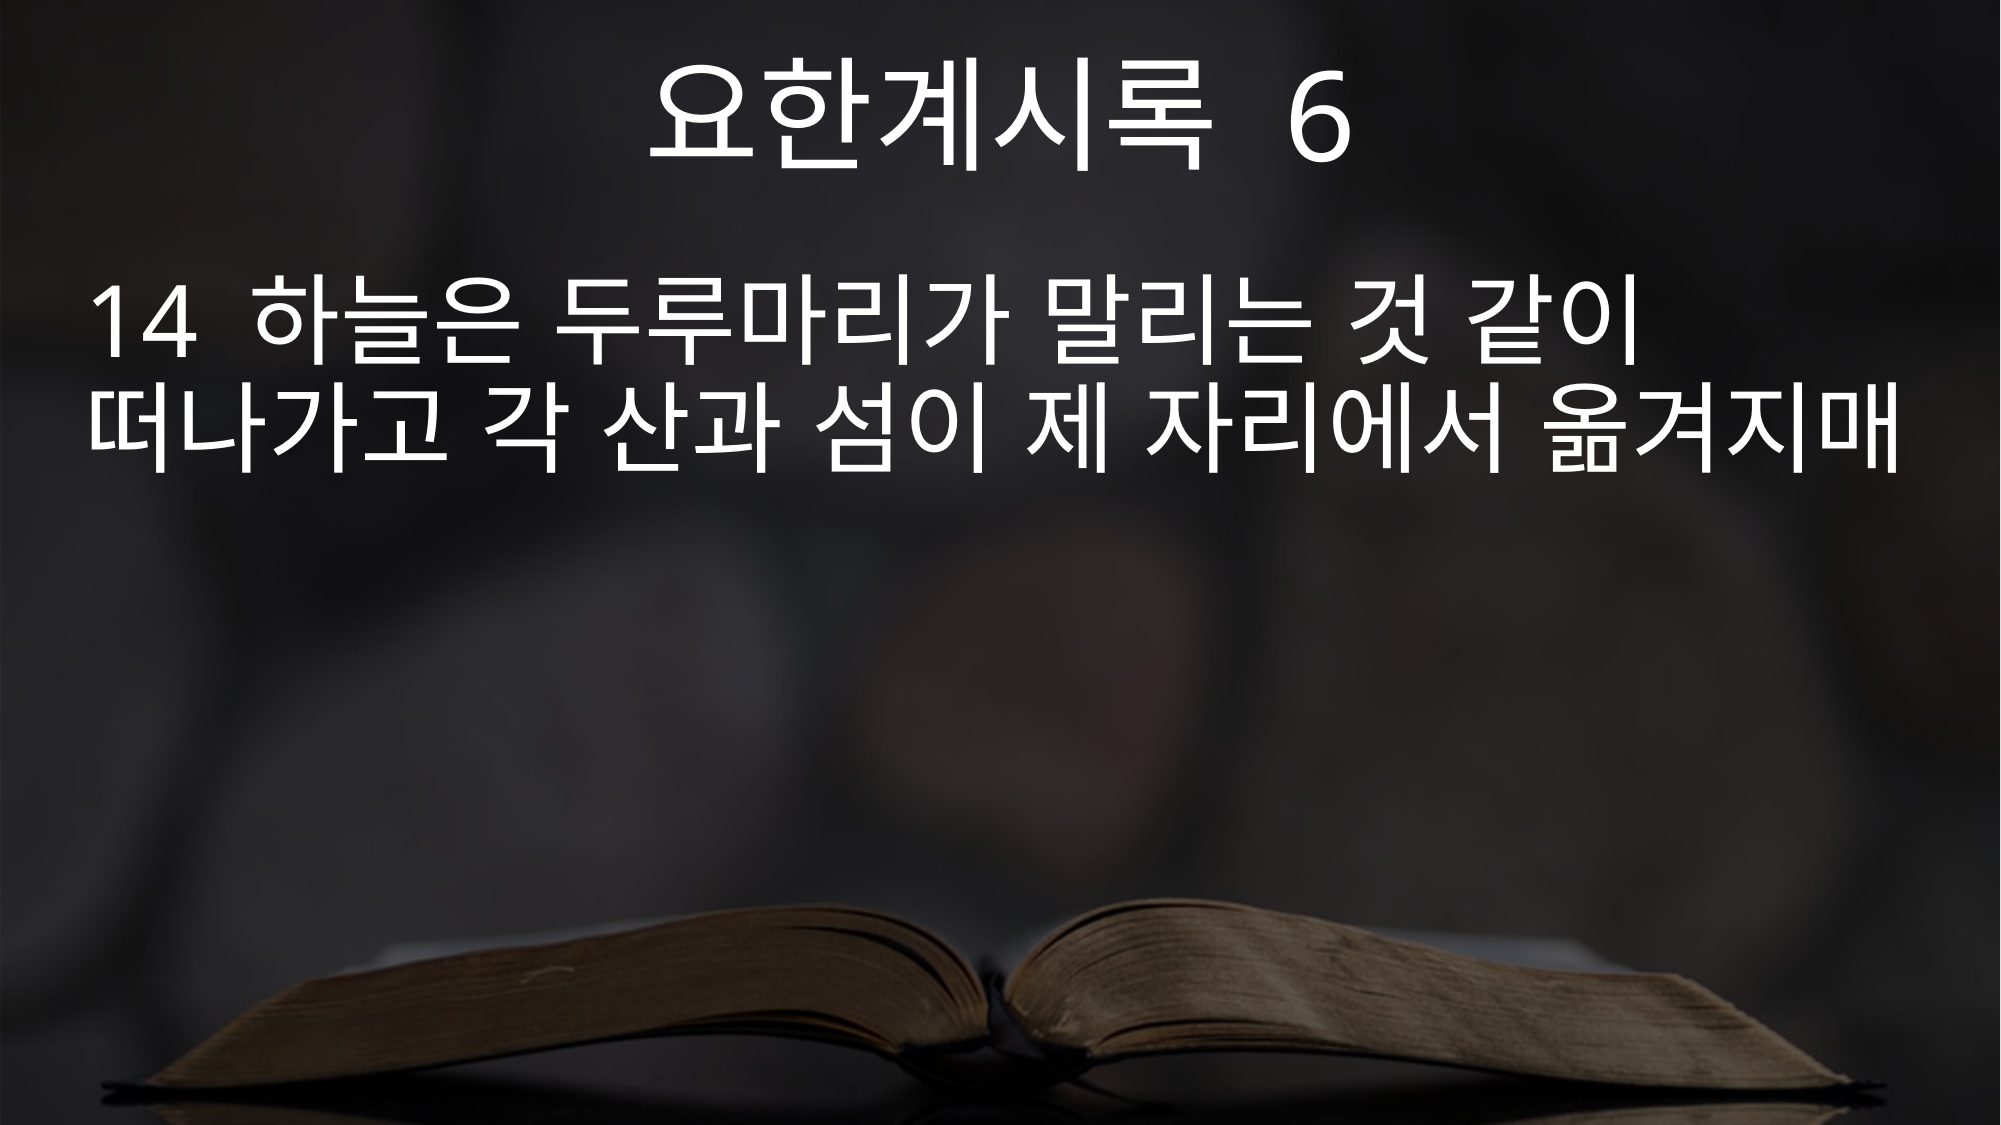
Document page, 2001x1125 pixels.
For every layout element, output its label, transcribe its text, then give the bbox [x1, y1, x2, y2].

footer 요한계시록 6 [0, 32, 2000, 192]
picture [0, 0, 2001, 1125]
list 14 하늘은 두루마리가 말리는 것 같이 떠나가고 각 산과 섬이 제 자리에서 옮겨지매 [69, 263, 1953, 423]
